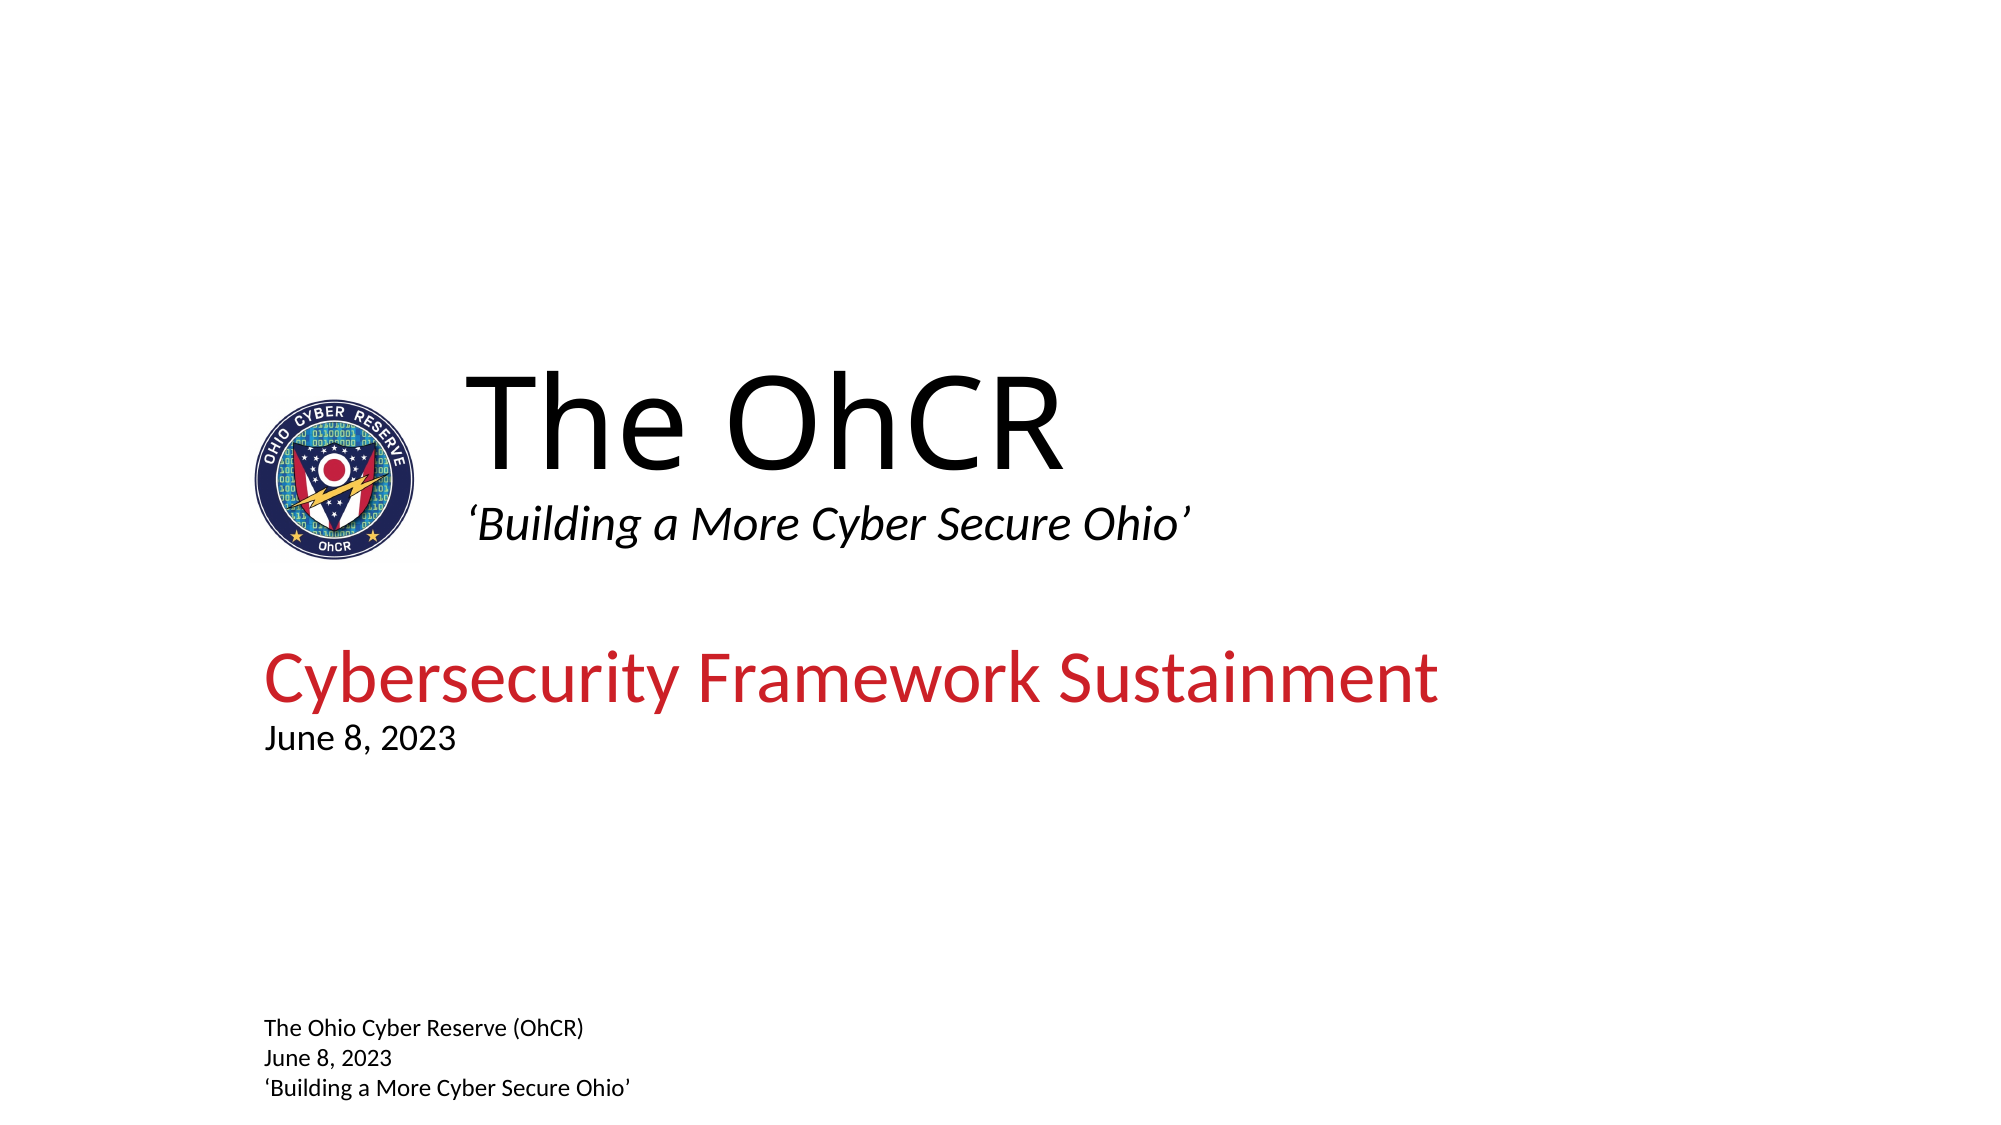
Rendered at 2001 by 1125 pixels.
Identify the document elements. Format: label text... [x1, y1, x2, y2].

title The OhCR ‘Building a More Cyber Secure Ohio’ [450, 202, 1750, 630]
picture [249, 396, 420, 563]
text_box The Ohio Cyber Reserve (OhCR) June 8, 2023 ‘Building a More Cyber Secure Ohio’ [249, 1004, 647, 1109]
subtitle Cybersecurity Framework Sustainment June 8, 2023 [249, 630, 1750, 907]
